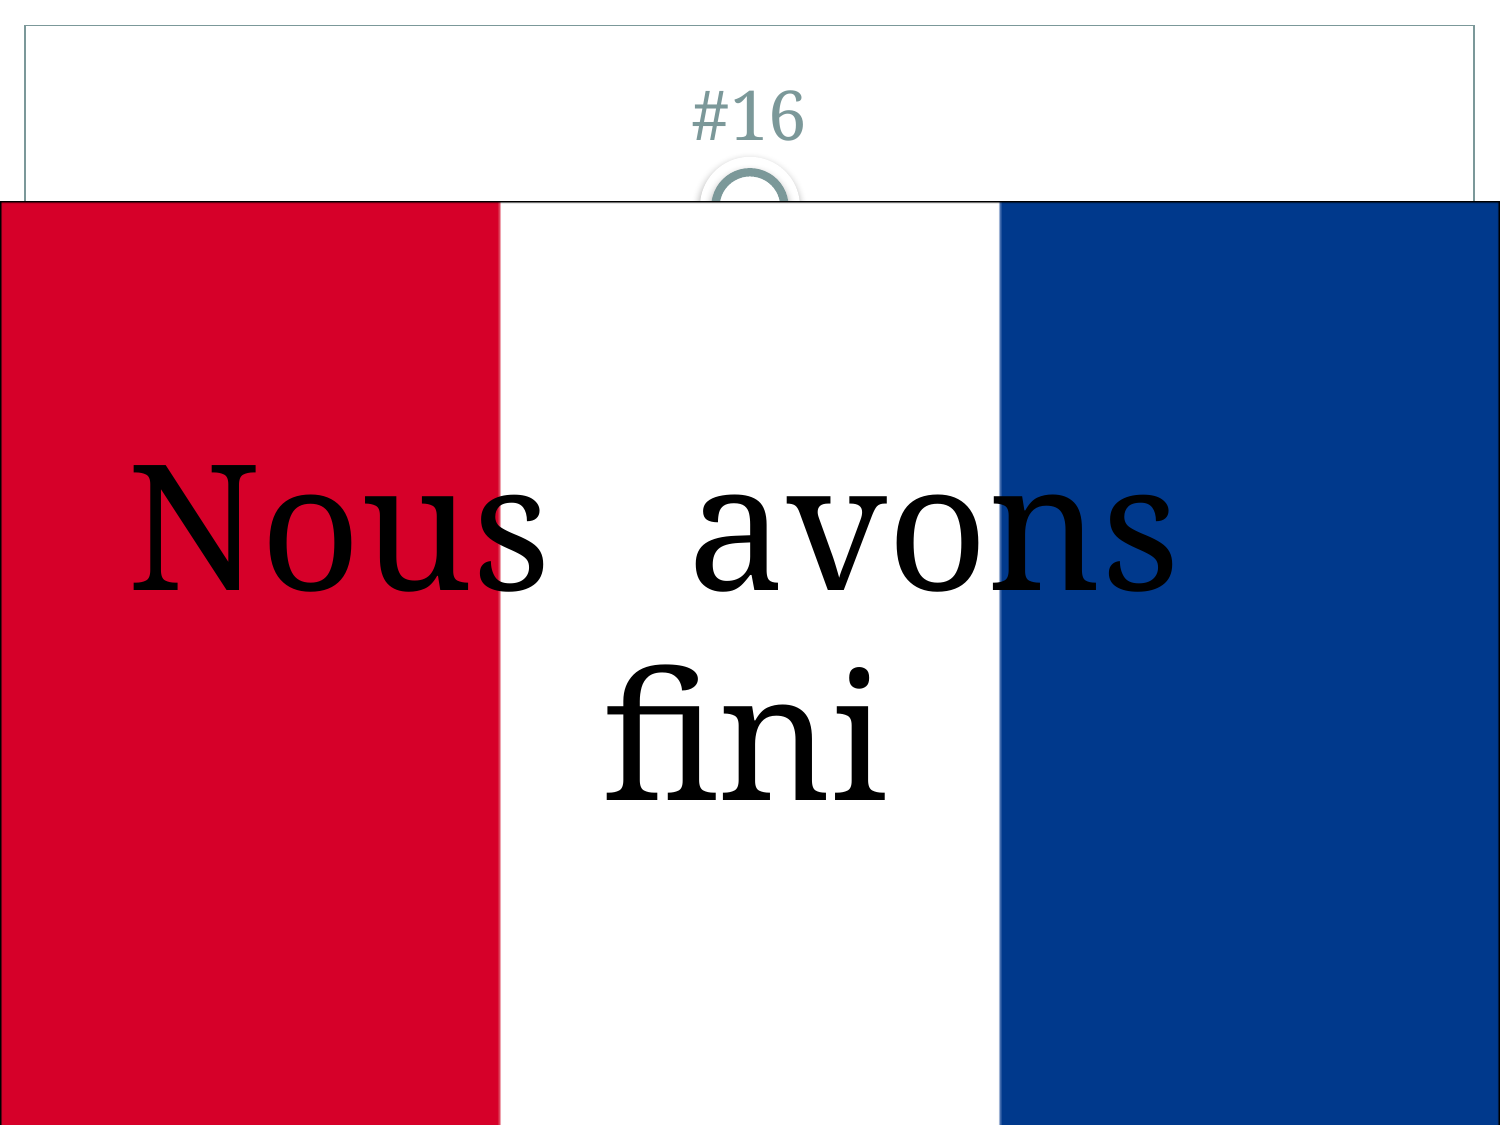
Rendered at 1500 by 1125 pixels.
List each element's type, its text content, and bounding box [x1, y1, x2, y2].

title #16 [49, 37, 1450, 162]
picture [0, 200, 1500, 1125]
